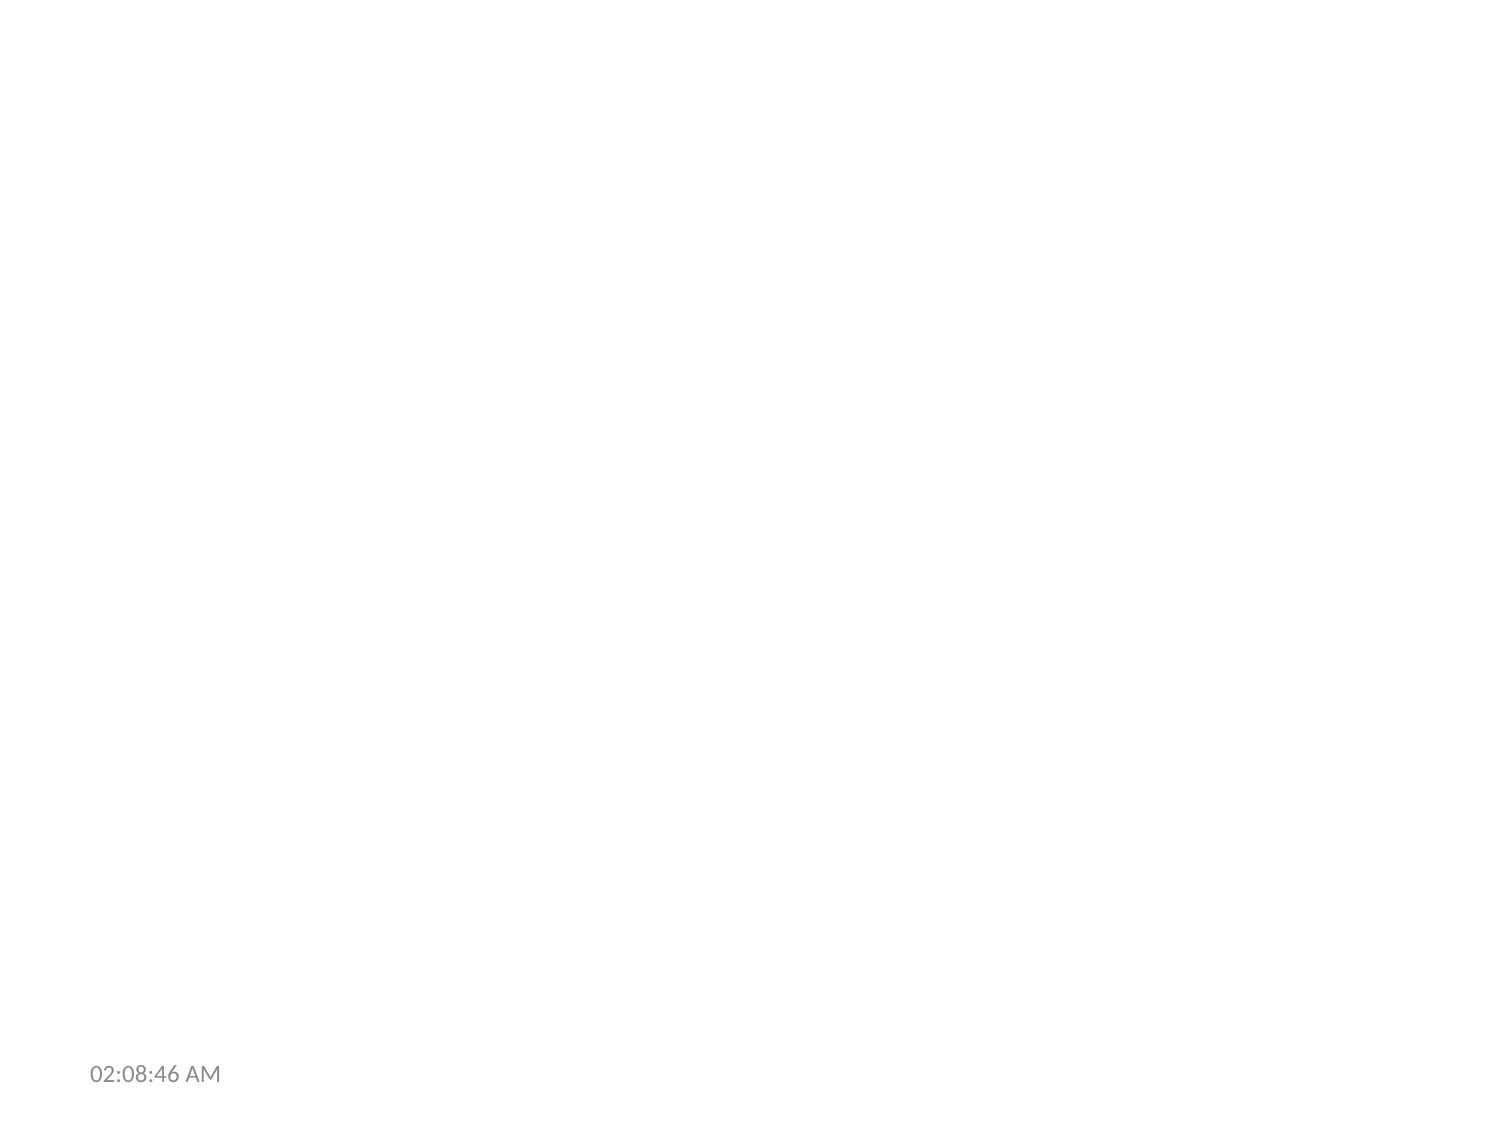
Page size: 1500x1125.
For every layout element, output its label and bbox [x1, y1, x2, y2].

slide_number [75, 1042, 425, 1103]
